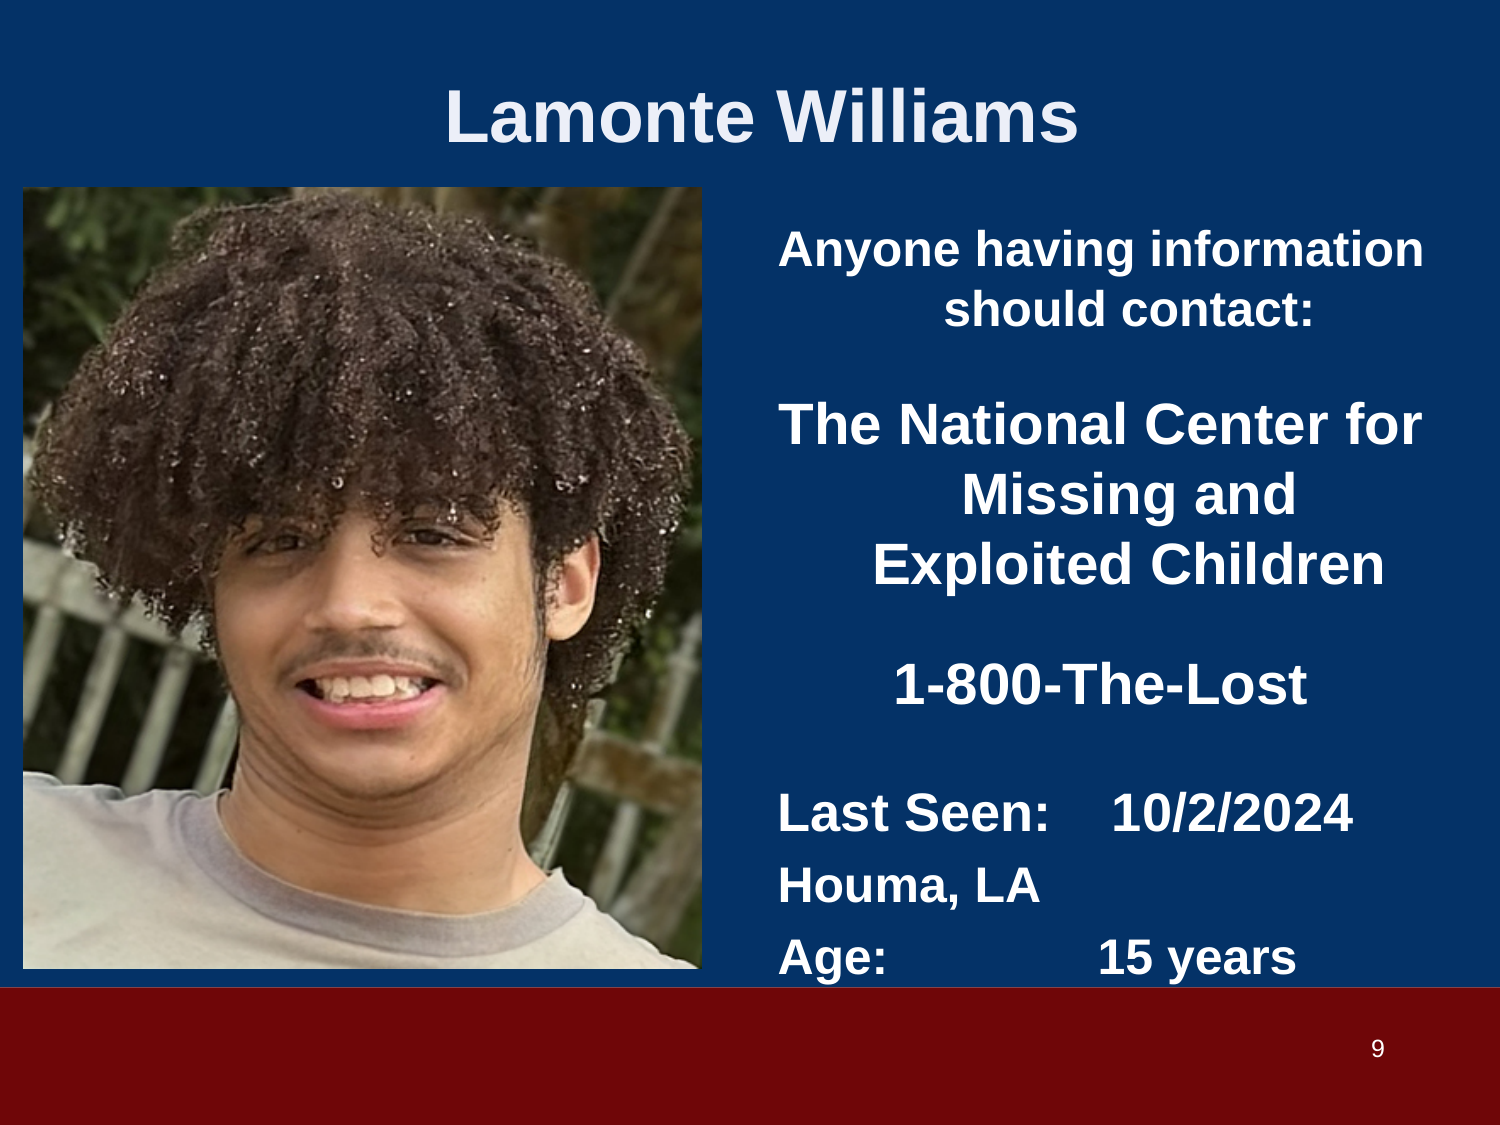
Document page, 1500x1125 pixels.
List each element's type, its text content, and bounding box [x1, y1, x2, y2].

title Lamonte Williams [125, 37, 1400, 188]
slide_number 9 [1087, 1025, 1400, 1100]
list Anyone having information should contact: The National Center for Missing and Exploited Children 1-800-The-Lost Last Seen: 10/2/2024 Houma, LA Age: 15 years [762, 208, 1441, 990]
picture [23, 187, 702, 969]
